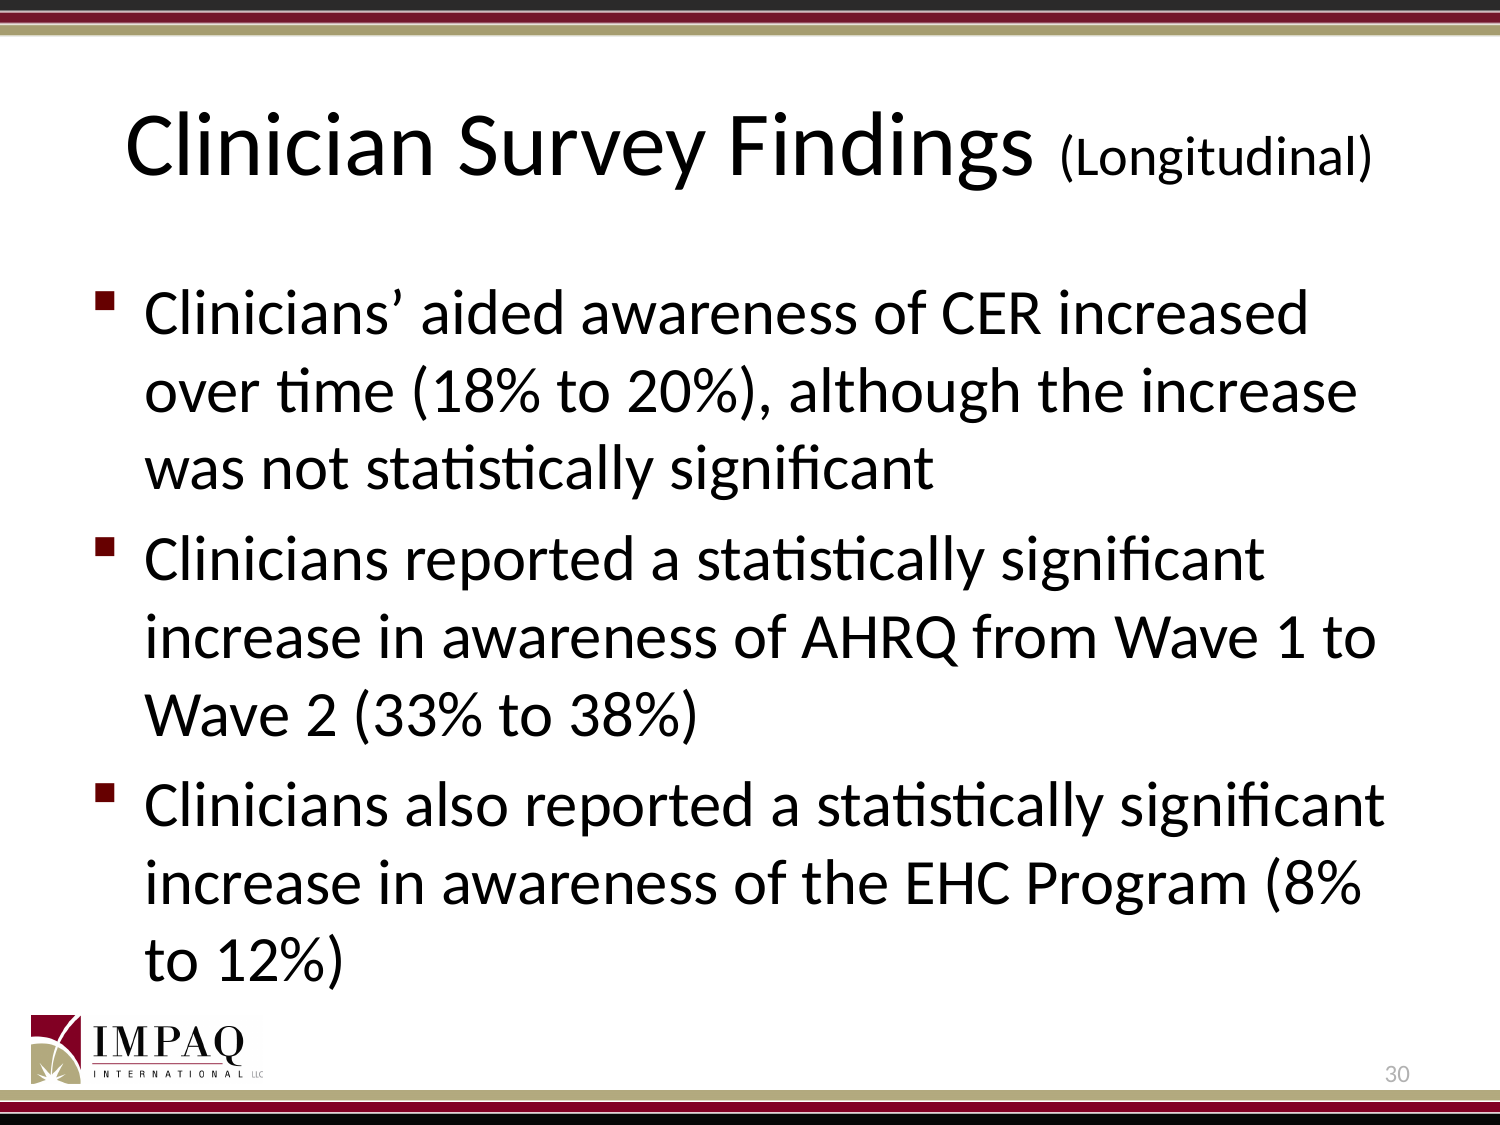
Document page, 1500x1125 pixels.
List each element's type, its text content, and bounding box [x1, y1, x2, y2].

title Clinician Survey Findings (Longitudinal) [75, 45, 1425, 233]
list Clinicians’ aided awareness of CER increased over time (18% to 20%), although the increase was not statistically significant Clinicians reported a statistically significant increase in awareness of AHRQ from Wave 1 to Wave 2 (33% to 38%) Clinicians also reported a statistically significant increase in awareness of the EHC Program (8% to 12%) [75, 262, 1425, 1005]
picture [0, 1090, 1500, 1125]
picture [0, 0, 1500, 44]
picture [31, 1015, 263, 1084]
slide_number 30 [1074, 1042, 1425, 1103]
